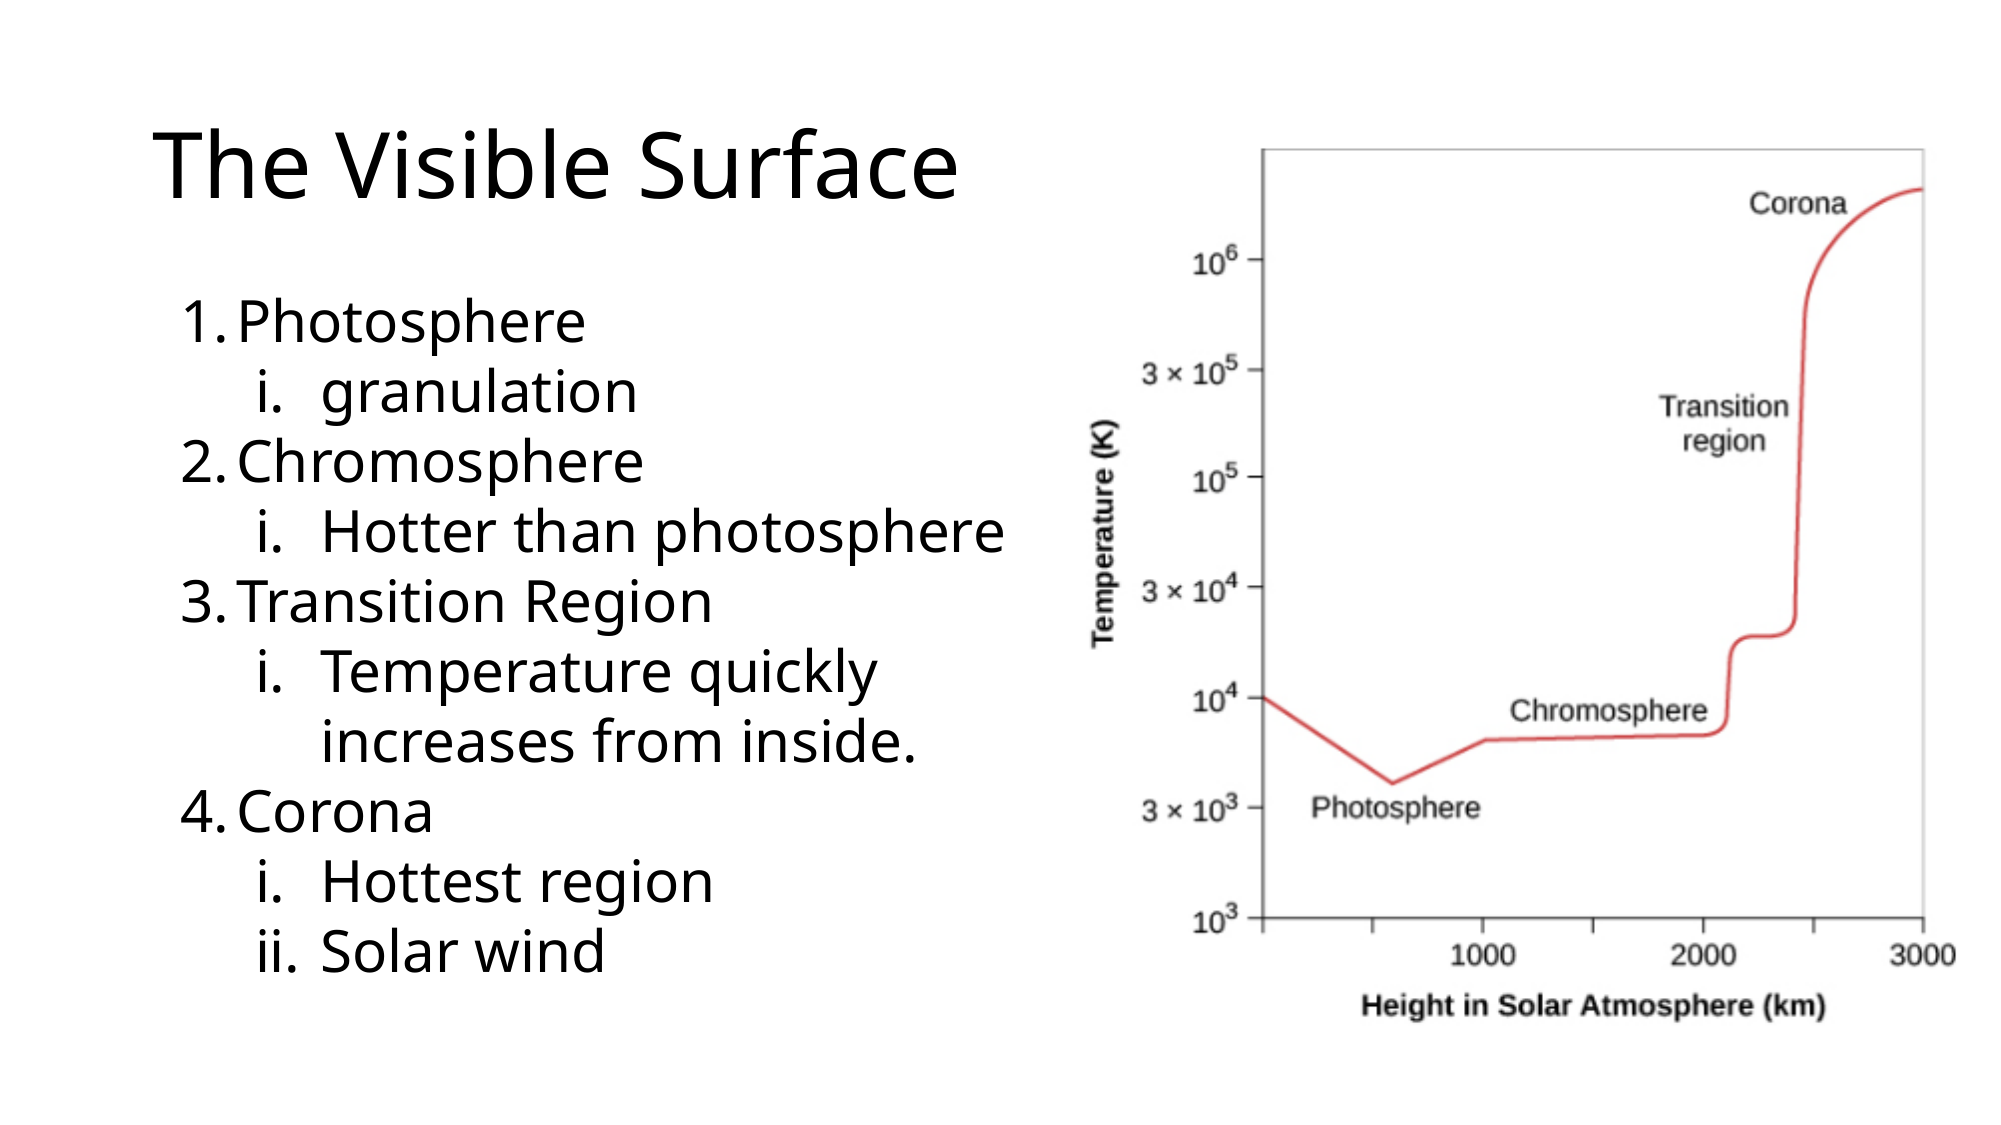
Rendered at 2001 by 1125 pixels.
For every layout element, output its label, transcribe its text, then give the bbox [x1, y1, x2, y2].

text_box Photosphere granulation Chromosphere Hotter than photosphere Transition Region Temperature quickly increases from inside. Corona Hottest region Solar wind [165, 277, 1063, 992]
picture [1063, 136, 1981, 1043]
title The Visible Surface [137, 59, 1863, 278]
